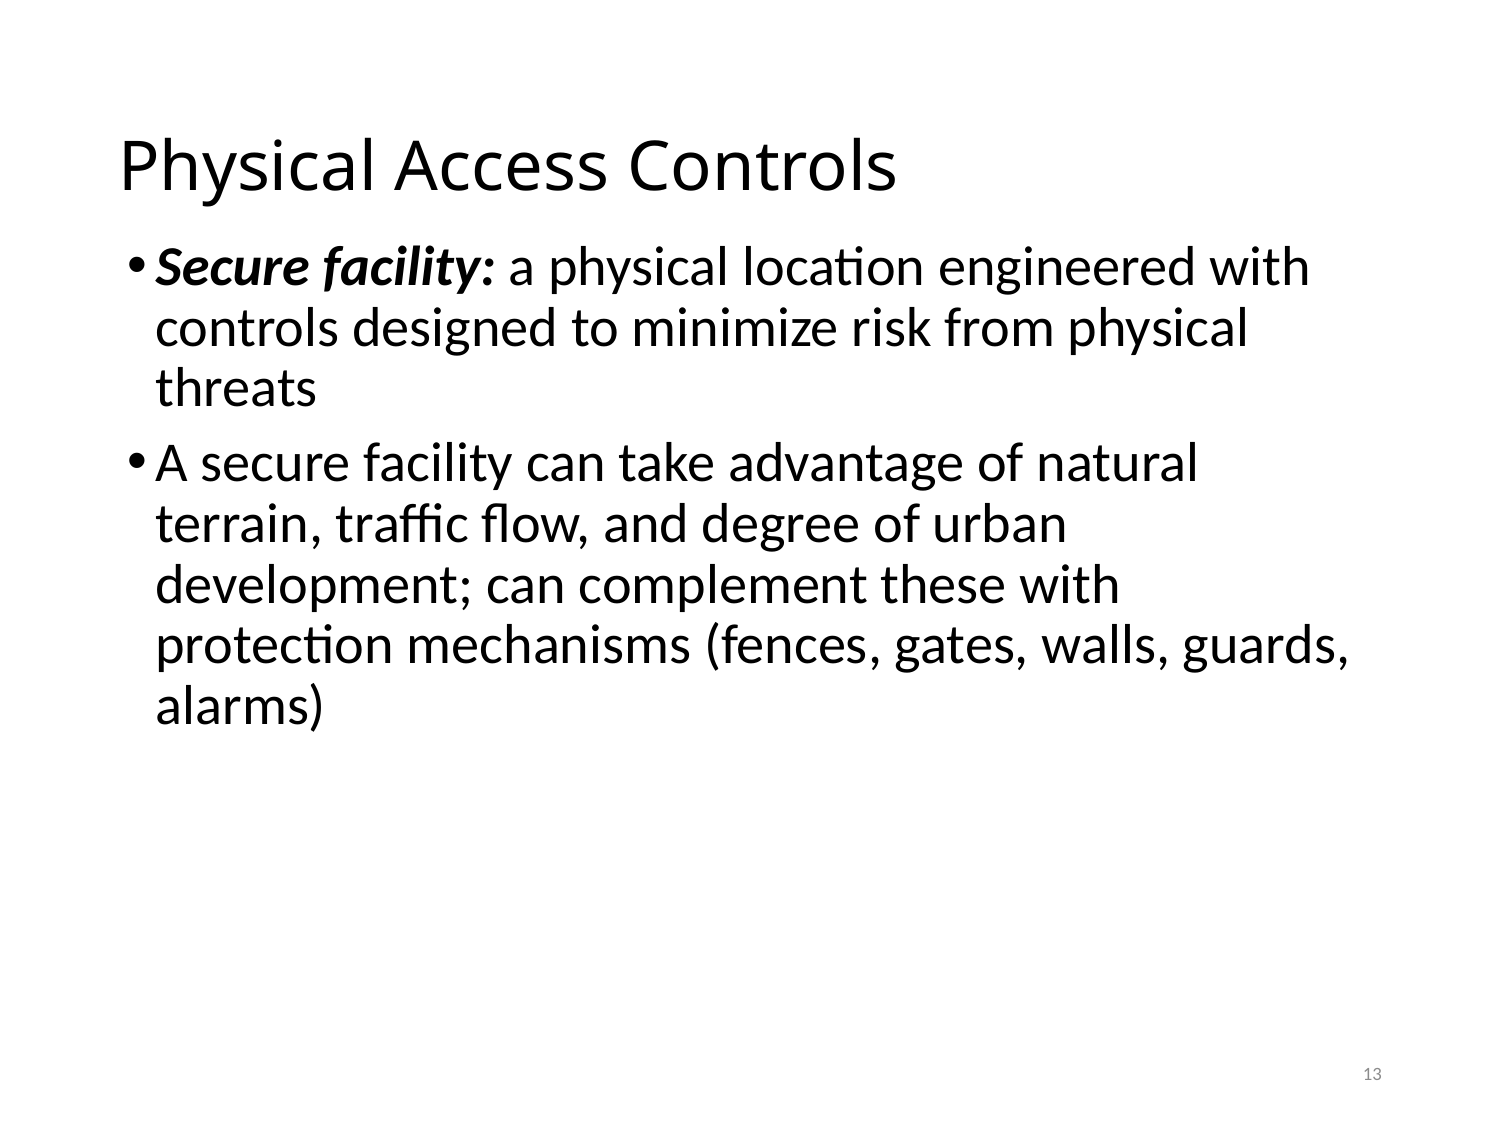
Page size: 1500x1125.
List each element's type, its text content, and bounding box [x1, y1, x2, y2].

slide_number 13 [1059, 1042, 1397, 1103]
title Physical Access Controls [103, 59, 1397, 278]
list Secure facility: a physical location engineered with controls designed to minimize risk from physical threats A secure facility can take advantage of natural terrain, traffic flow, and degree of urban development; can complement these with protection mechanisms (fences, gates, walls, guards, alarms) [112, 229, 1388, 1001]
